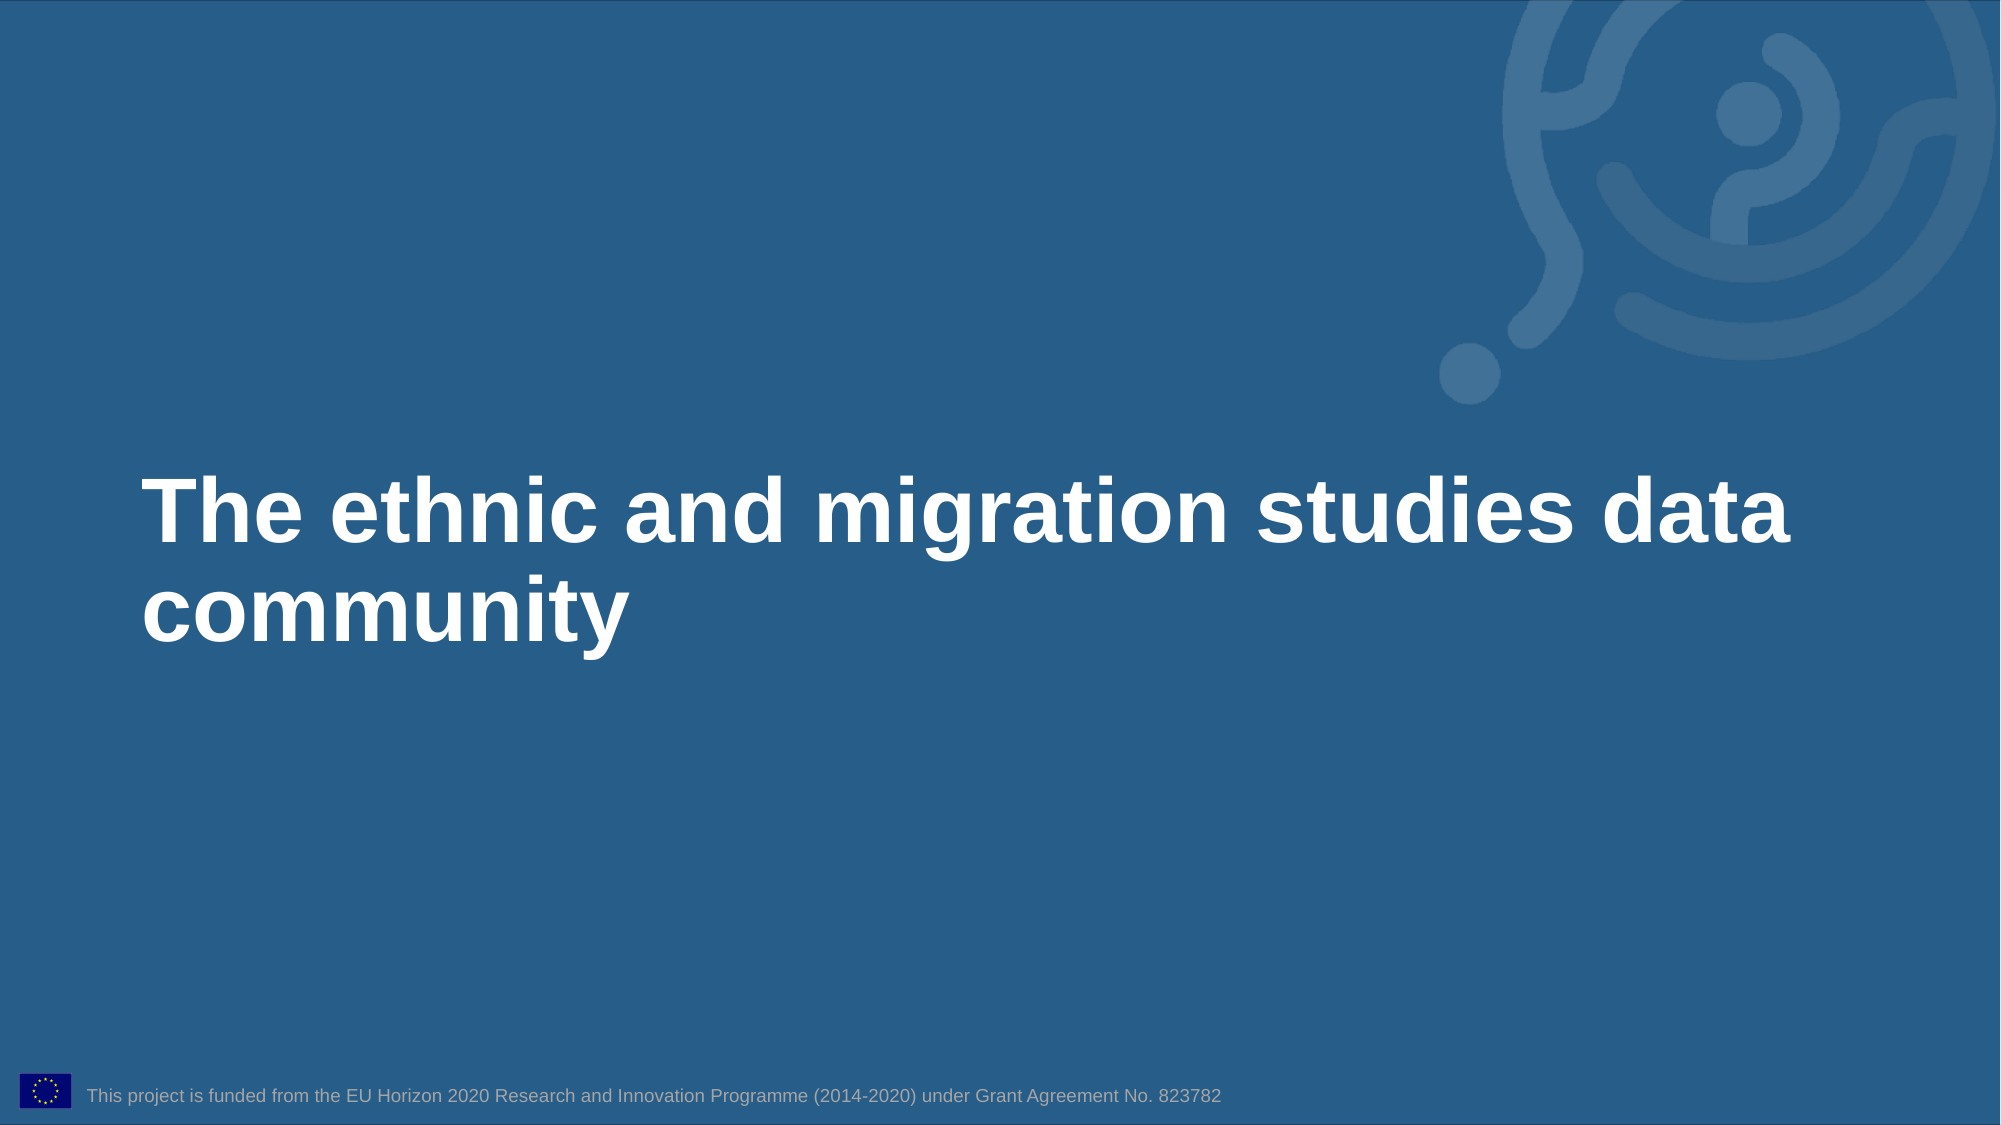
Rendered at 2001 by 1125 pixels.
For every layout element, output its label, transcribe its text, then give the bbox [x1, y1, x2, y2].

text_box The ethnic and migration studies data community [126, 415, 1874, 710]
picture [19, 1073, 72, 1109]
